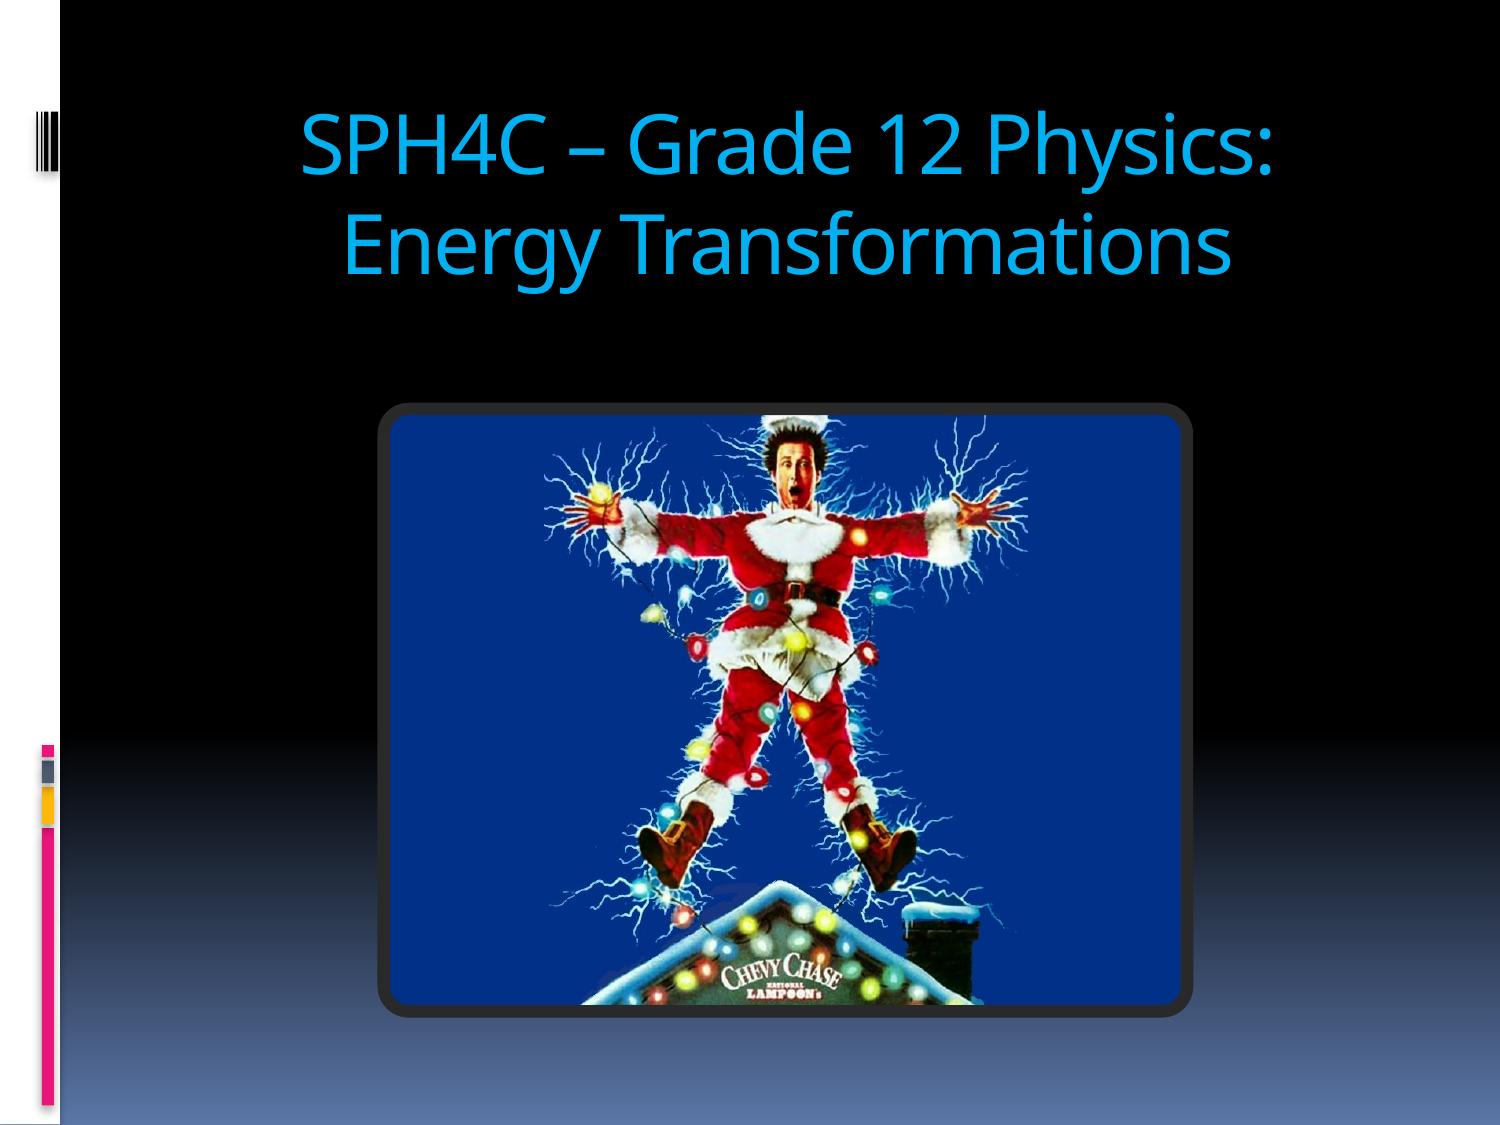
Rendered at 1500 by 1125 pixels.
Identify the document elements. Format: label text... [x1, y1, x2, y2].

title SPH4C – Grade 12 Physics: Energy Transformations [150, 83, 1425, 362]
picture [383, 408, 1188, 1012]
list [150, 444, 1425, 1043]
